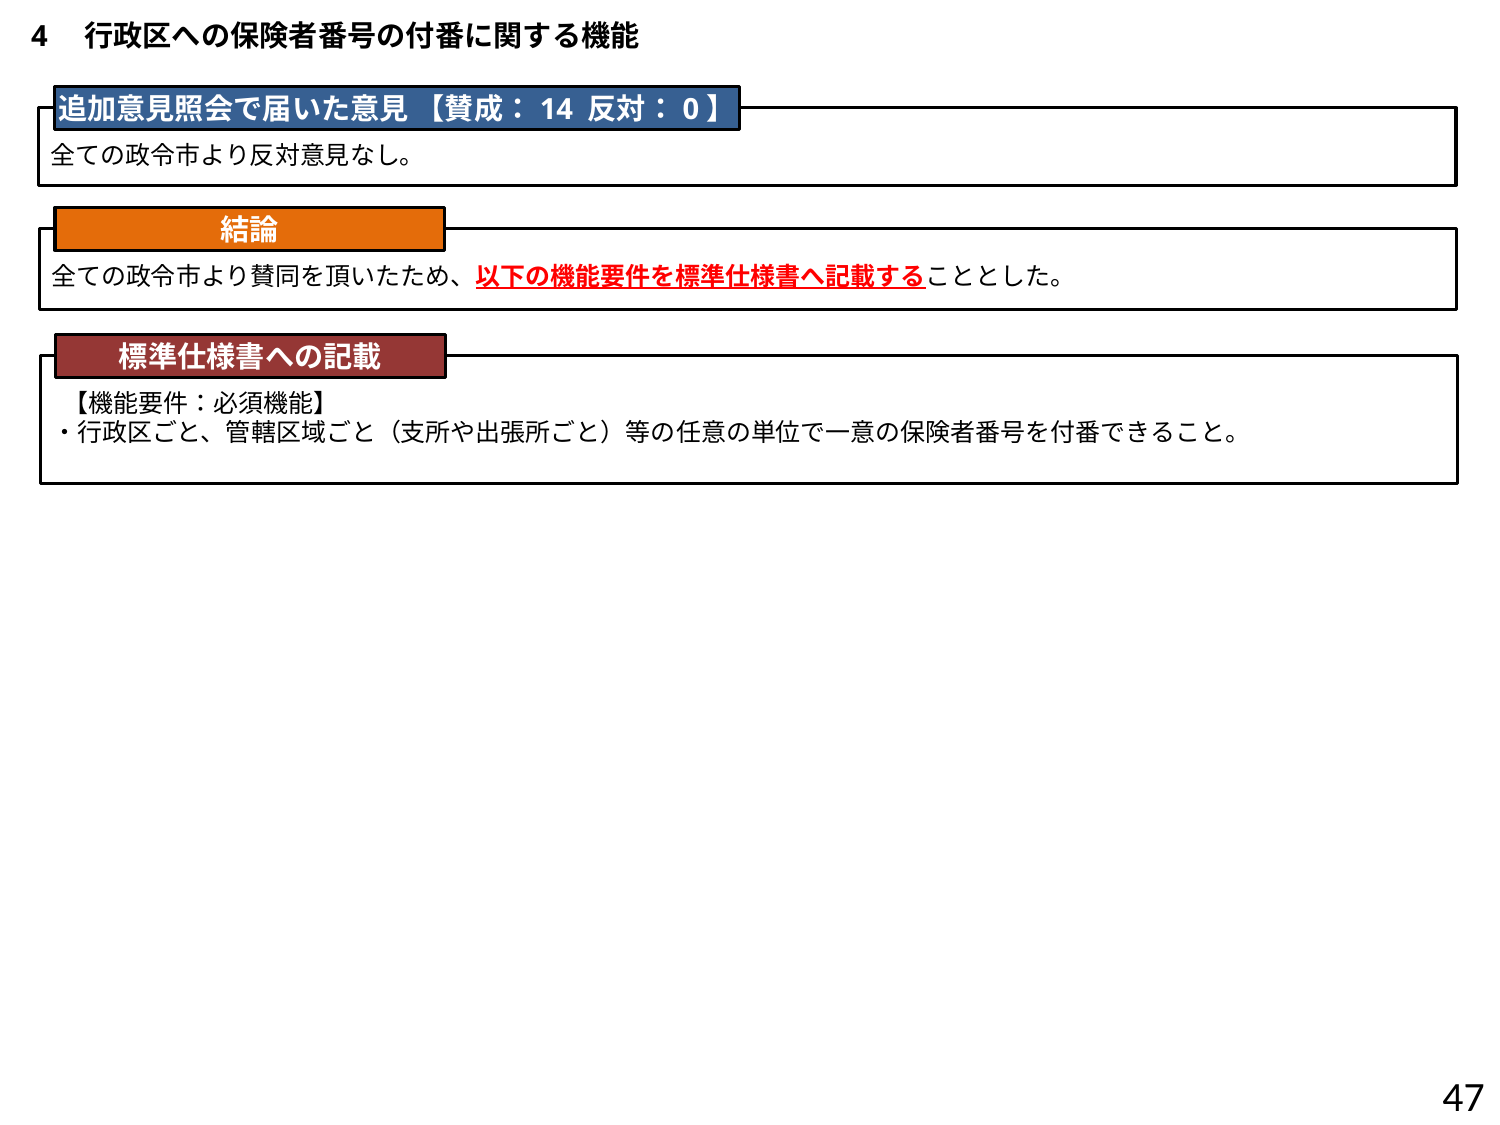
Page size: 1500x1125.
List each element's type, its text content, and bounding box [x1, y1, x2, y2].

text_box 4 行政区への保険者番号の付番に関する機能 [16, 2, 1440, 49]
text_box 【機能要件：必須機能】 ・行政区ごと、管轄区域ごと（支所や出張所ごと）等の任意の単位で一意の保険者番号を付番できること。 [40, 355, 1458, 484]
text_box 標準仕様書への記載 [54, 332, 448, 379]
text_box 追加意見照会で届いた意見 【賛成：14 反対：0】 [52, 85, 741, 132]
text_box 結論 [53, 205, 447, 253]
text_box 全ての政令市より反対意見なし。 [38, 107, 1457, 186]
slide_number 46 [1149, 1065, 1500, 1125]
text_box 全ての政令市より賛同を頂いたため、以下の機能要件を標準仕様書へ記載することとした。 [39, 228, 1457, 310]
